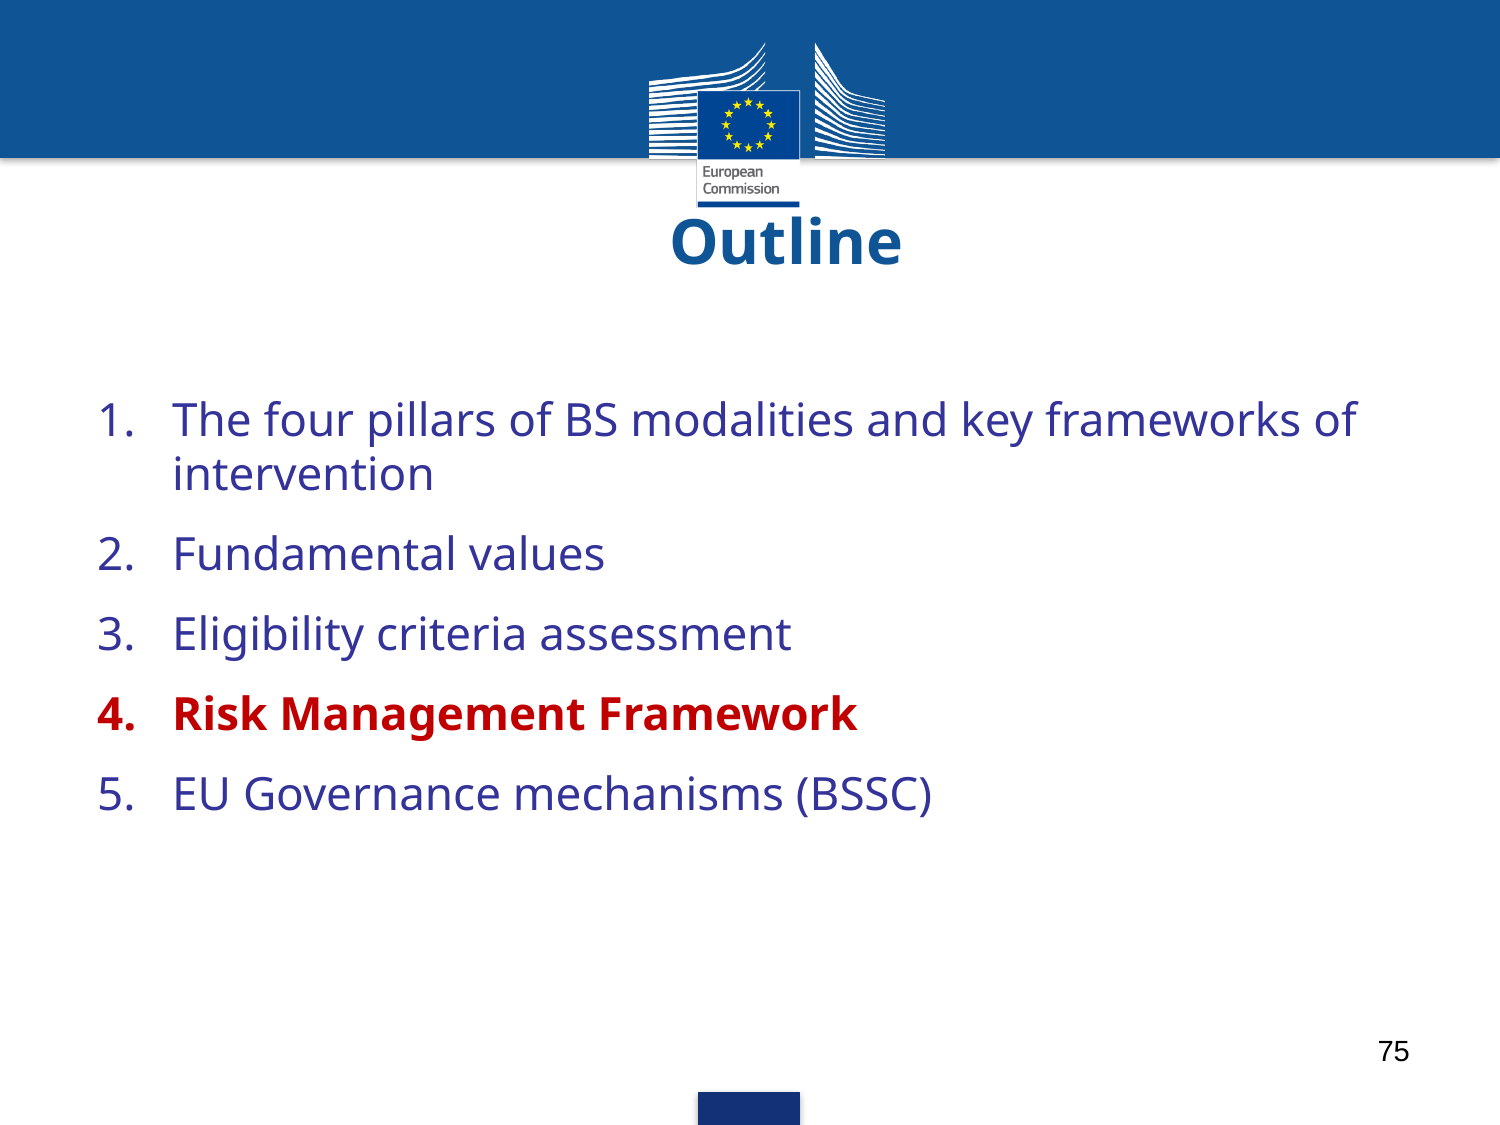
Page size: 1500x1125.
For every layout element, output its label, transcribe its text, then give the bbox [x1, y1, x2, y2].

title Outline [81, 175, 1433, 302]
picture [649, 42, 885, 175]
slide_number 75 [1074, 1024, 1426, 1103]
list The four pillars of BS modalities and key frameworks of intervention Fundamental values Eligibility criteria assessment Risk Management Framework EU Governance mechanisms (BSSC) [81, 302, 1433, 1083]
